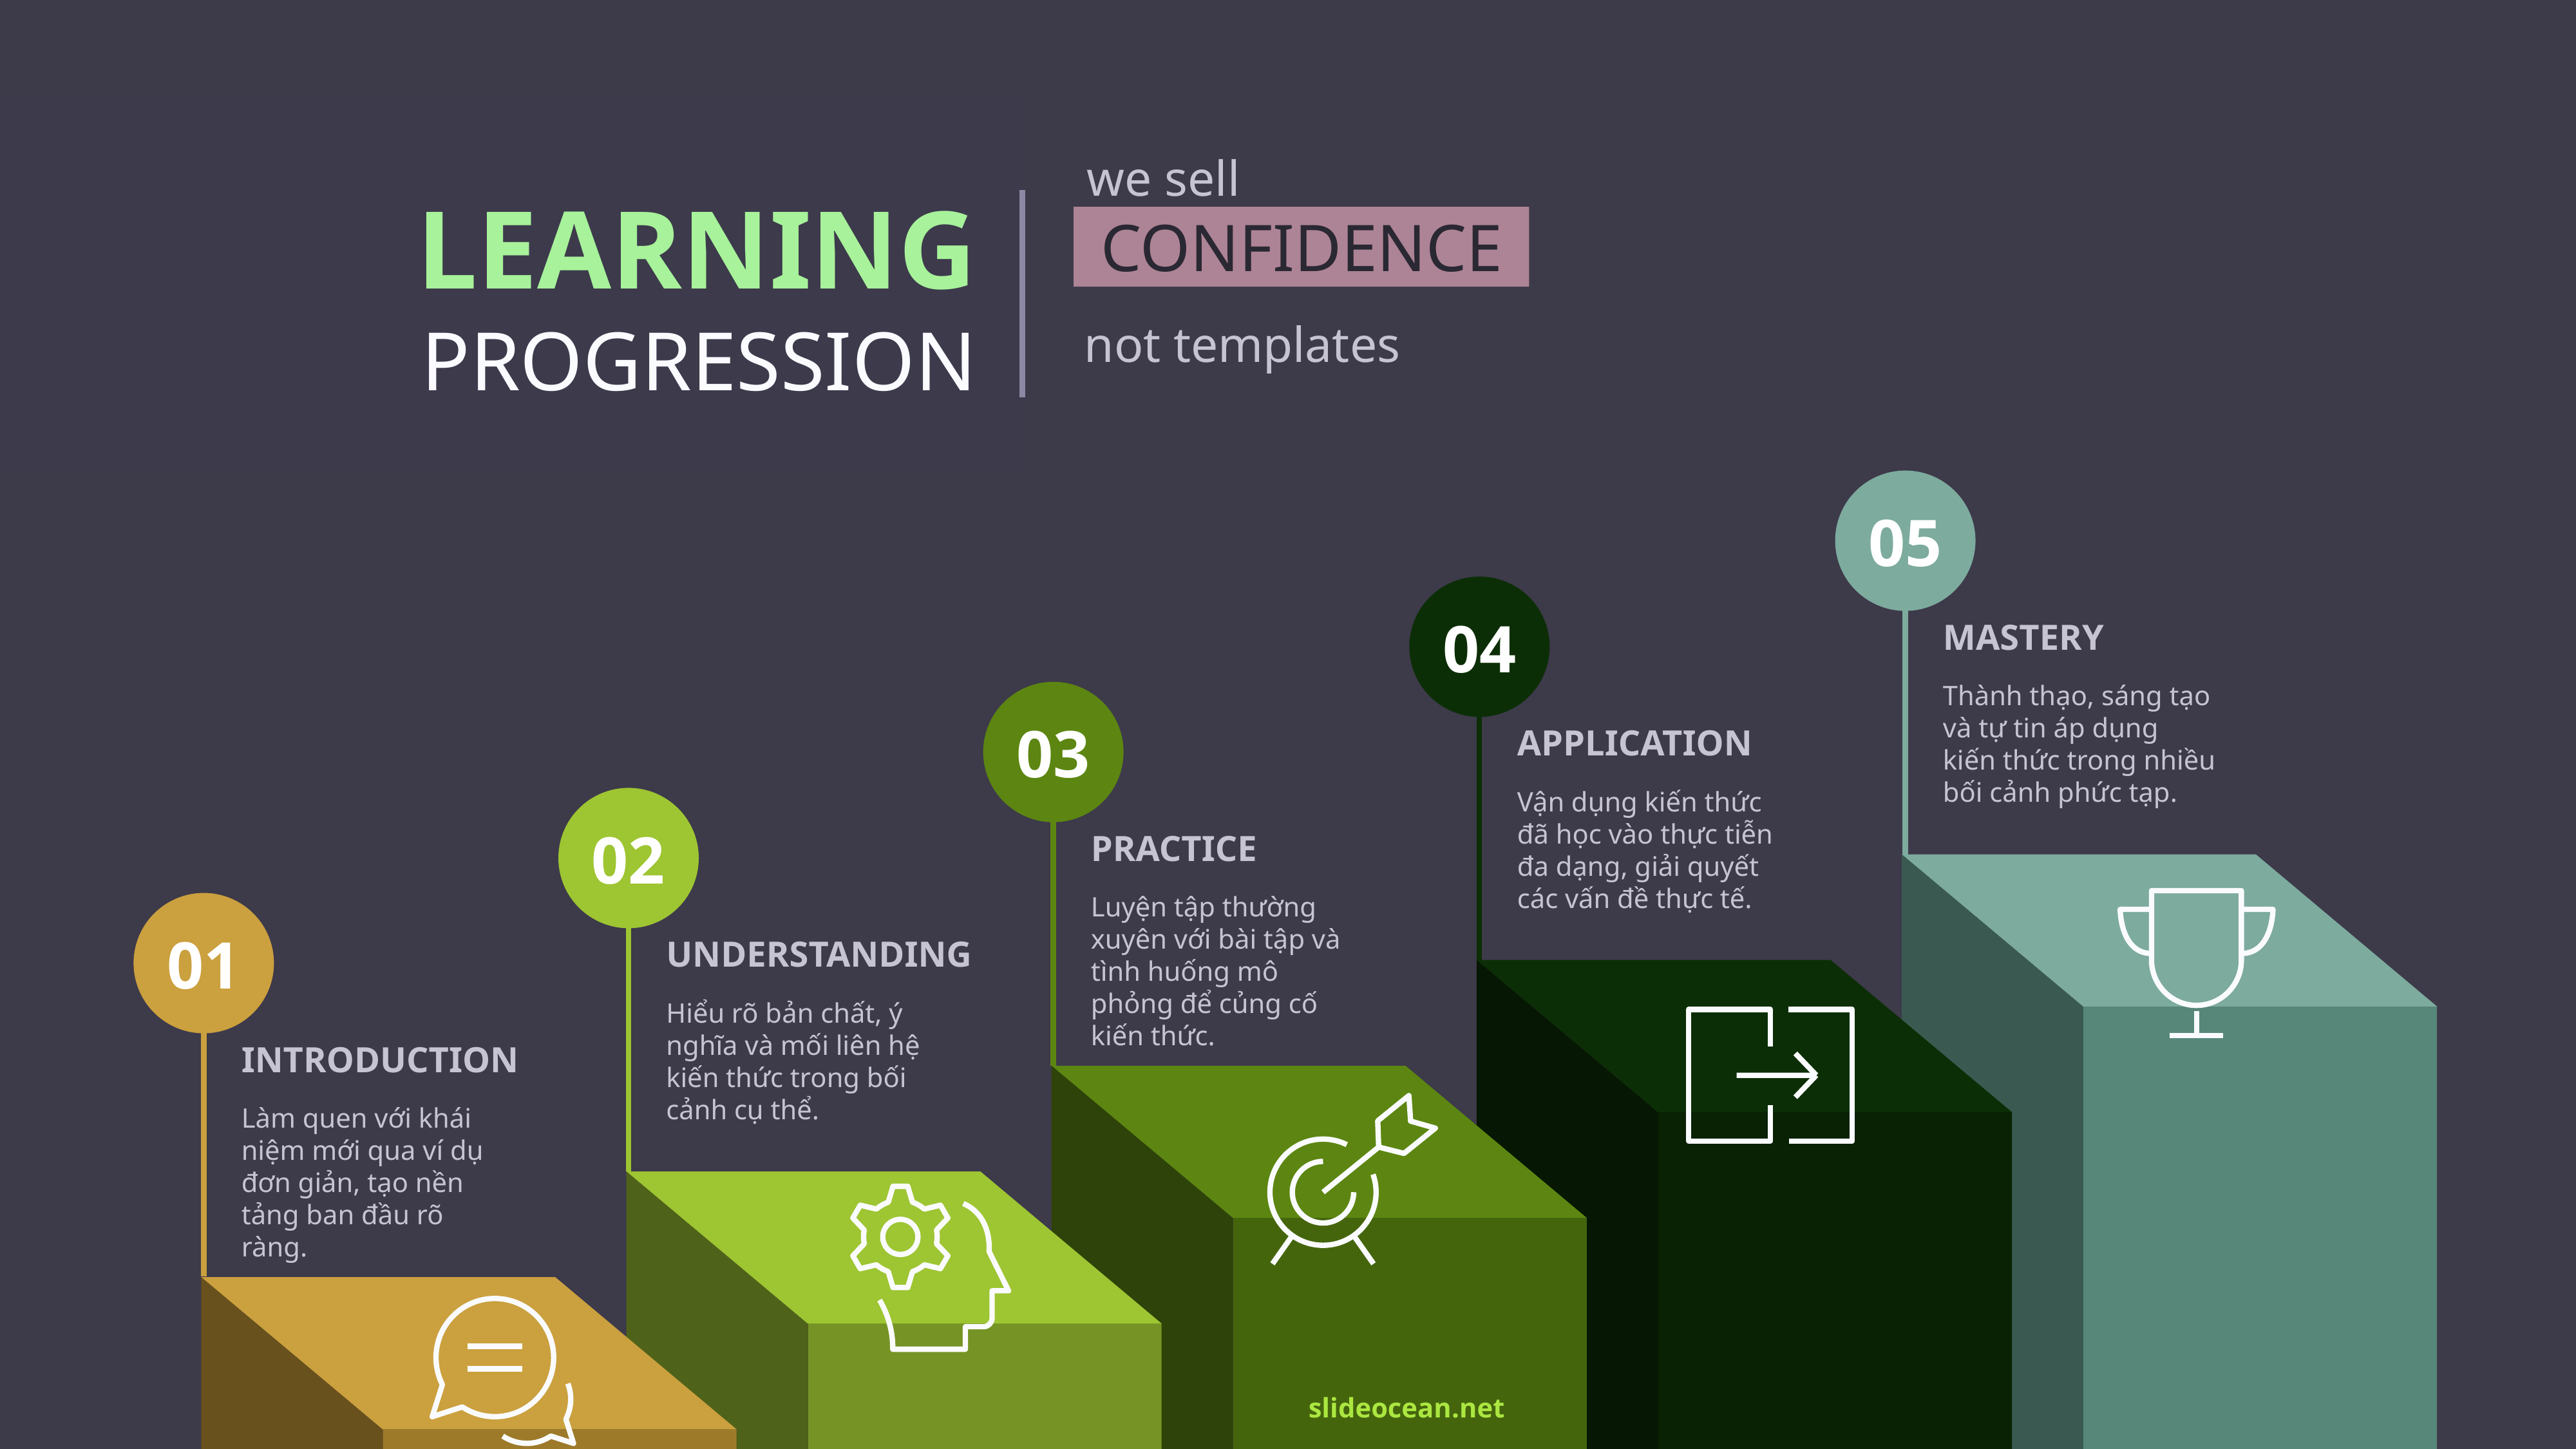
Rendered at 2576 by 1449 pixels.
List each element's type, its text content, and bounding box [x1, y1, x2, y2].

text_box Hiểu rõ bản chất, ý nghĩa và mối liên hệ kiến thức trong bối cảnh cụ thể. [656, 991, 950, 1130]
text_box APPLICATION [1508, 716, 1833, 768]
text_box CONFIDENCE [1091, 202, 1522, 289]
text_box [1476, 960, 2012, 1449]
text_box [1073, 206, 1091, 288]
text_box Vận dụng kiến thức đã học vào thực tiễn đa dạng, giải quyết các vấn đề thực tế. [1508, 779, 1801, 918]
text_box LEARNING PROGRESSION [407, 176, 987, 412]
text_box PRACTICE [1081, 821, 1407, 873]
text_box MASTERY [1933, 610, 2259, 662]
text_box 04 [1408, 575, 1551, 718]
text_box 02 [557, 786, 700, 929]
text_box not templates [1075, 308, 1410, 377]
text_box we sell [1077, 143, 1272, 211]
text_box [1051, 1065, 1587, 1449]
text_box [1688, 1009, 1853, 1142]
text_box [0, 95, 1023, 474]
text_box UNDERSTANDING [656, 927, 982, 980]
text_box [1522, 206, 1530, 288]
text_box 05 [1834, 469, 1977, 612]
text_box Luyện tập thường xuyên với bài tập và tình huống mô phỏng để củng cố kiến thức. [1081, 885, 1375, 1056]
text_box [200, 1276, 737, 1449]
text_box INTRODUCTION [232, 1032, 557, 1084]
text_box Làm quen với khái niệm mới qua ví dụ đơn giản, tạo nền tảng ban đầu rõ ràng. [232, 1096, 526, 1267]
text_box 03 [982, 681, 1125, 824]
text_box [625, 1171, 1162, 1449]
text_box Thành thạo, sáng tạo và tự tin áp dụng kiến thức trong nhiều bối cảnh phức tạp. [1933, 674, 2227, 813]
text_box 01 [132, 891, 275, 1035]
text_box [1901, 854, 2438, 1449]
